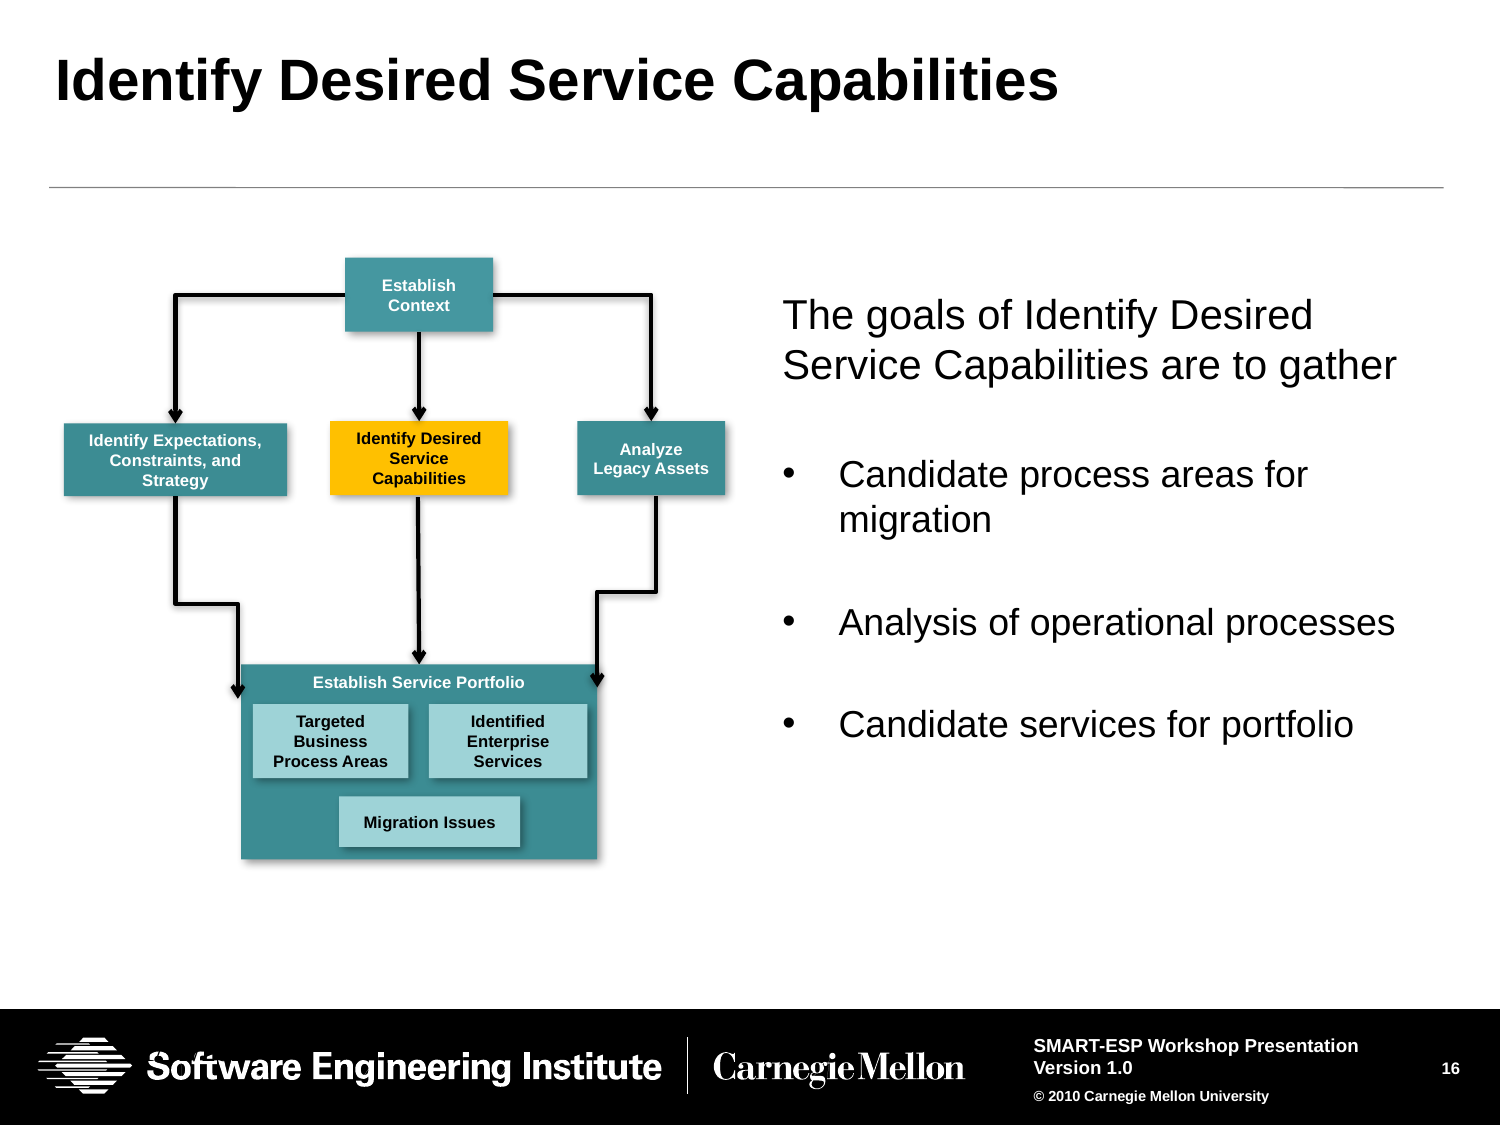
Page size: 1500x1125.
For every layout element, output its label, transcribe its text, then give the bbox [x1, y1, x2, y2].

list The goals of Identify Desired Service Capabilities are to gather Candidate process areas for migration Analysis of operational processes Candidate services for portfolio [782, 287, 1421, 939]
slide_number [112, 1024, 426, 1101]
title Identify Desired Service Capabilities [55, 49, 1451, 114]
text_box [63, 257, 726, 860]
